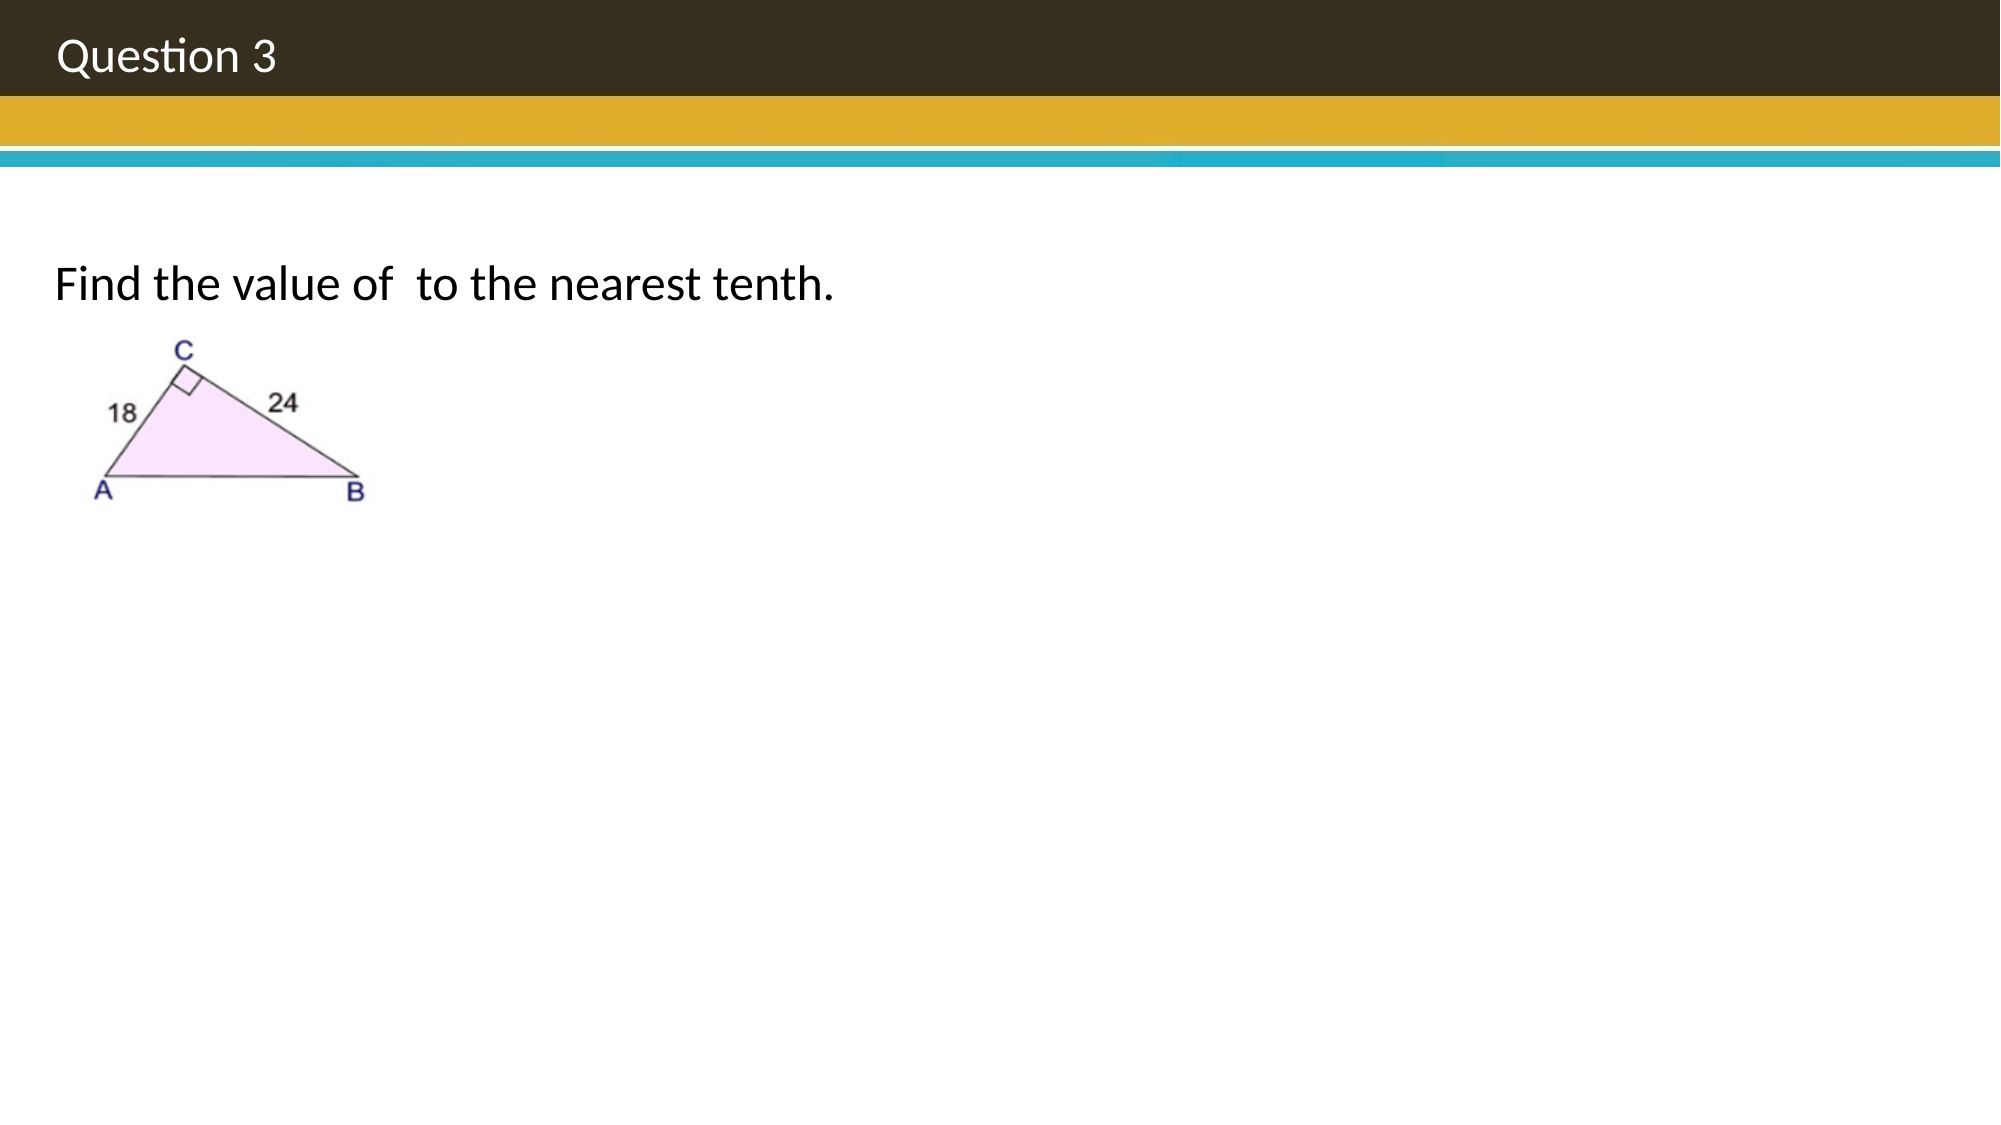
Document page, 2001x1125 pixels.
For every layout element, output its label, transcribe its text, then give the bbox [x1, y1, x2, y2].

text_box Question 3 [41, 14, 293, 90]
picture [69, 309, 393, 522]
picture [0, 0, 2000, 167]
